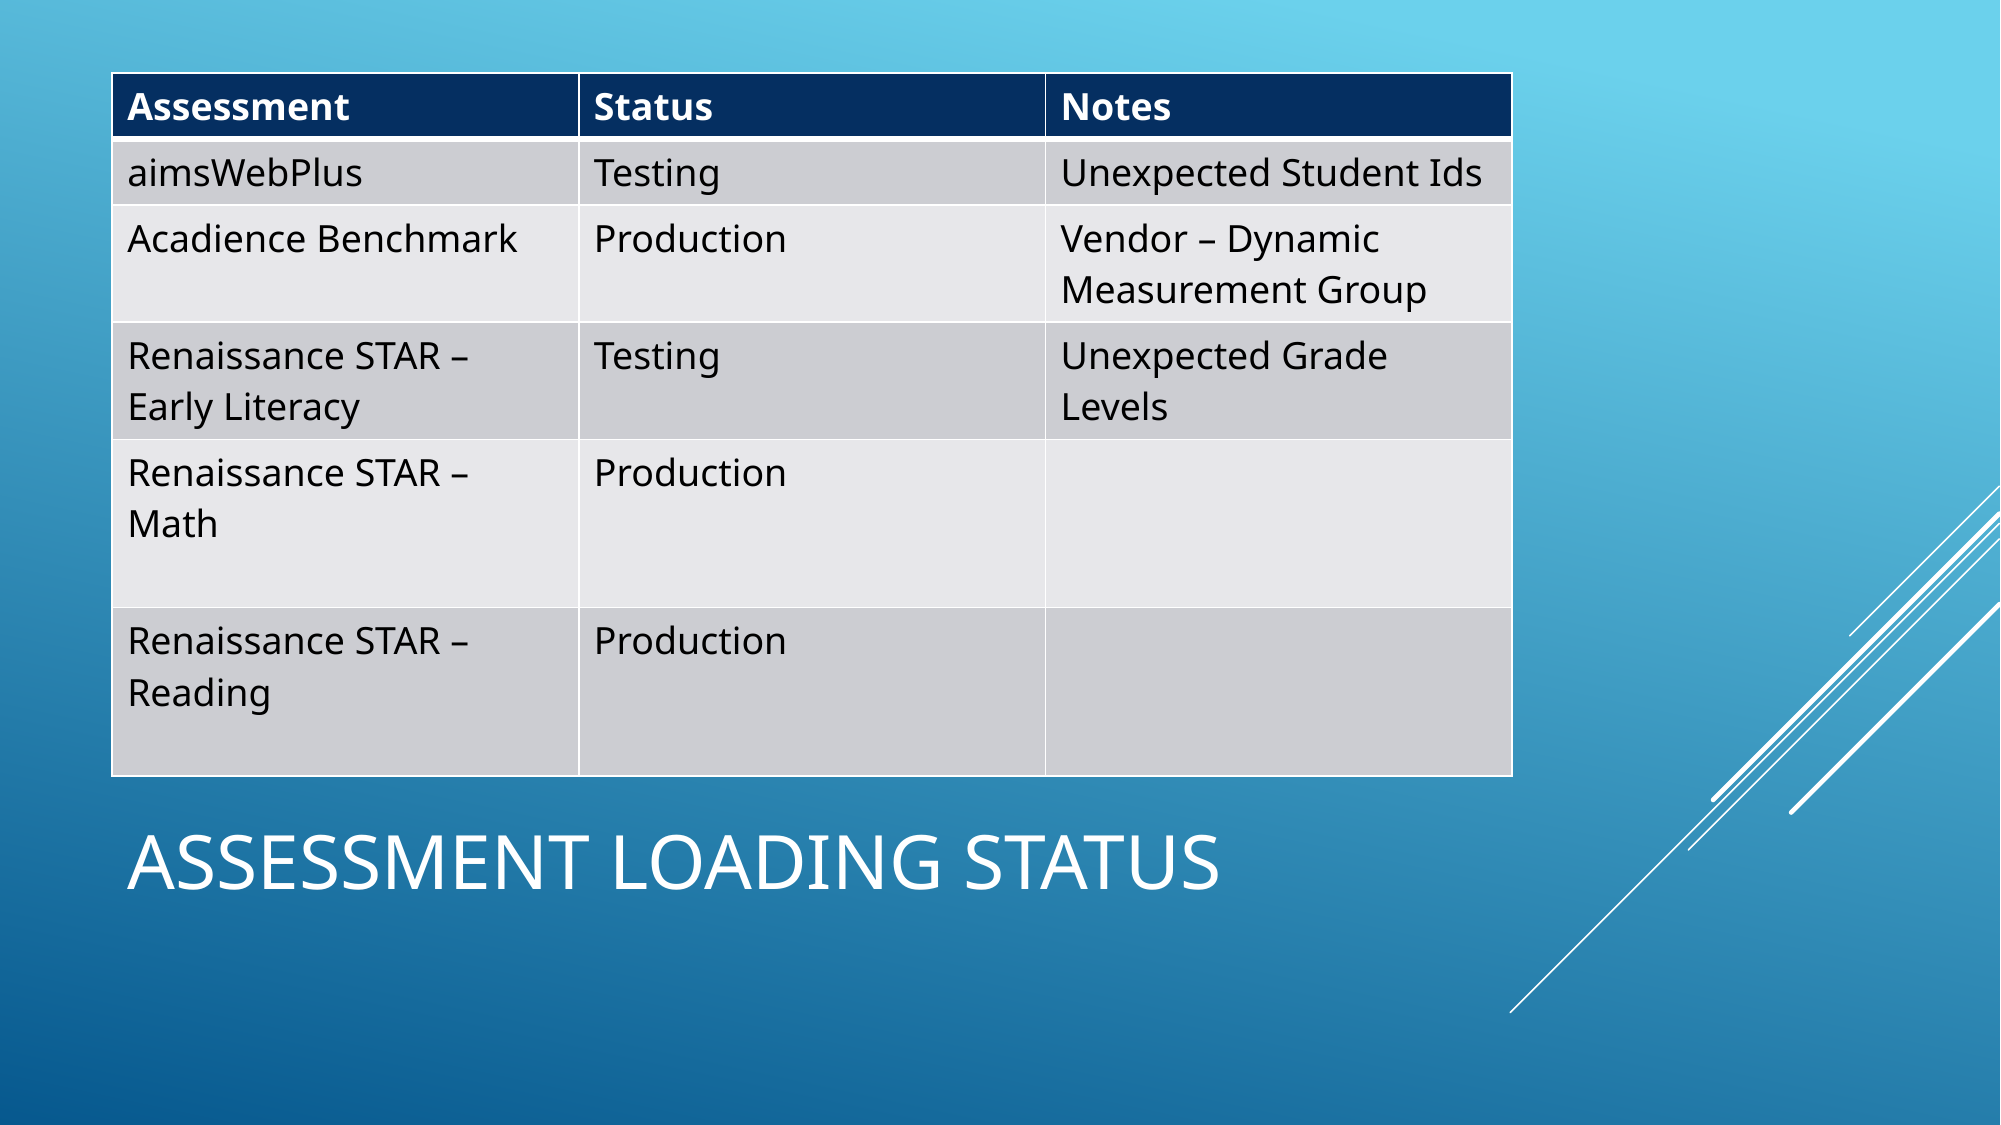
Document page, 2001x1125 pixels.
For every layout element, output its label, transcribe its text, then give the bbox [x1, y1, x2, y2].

table_header Assessment [113, 74, 578, 136]
title Assessment loading status [112, 777, 1513, 984]
table_cell Vendor – Dynamic Measurement Group [1046, 206, 1511, 321]
table_cell Production [580, 206, 1045, 321]
table_cell [1046, 608, 1511, 775]
table_cell [1046, 440, 1511, 607]
table_header Status [580, 74, 1045, 136]
table_cell Unexpected Student Ids [1046, 142, 1511, 204]
table_cell Renaissance STAR – Math [113, 440, 578, 607]
table_cell Production [580, 608, 1045, 775]
table_cell Unexpected Grade Levels [1046, 323, 1511, 439]
table_cell Renaissance STAR – Reading [113, 608, 578, 775]
table_cell Acadience Benchmark [113, 206, 578, 321]
table_cell Renaissance STAR – Early Literacy [113, 323, 578, 439]
table_cell aimsWebPlus [113, 142, 578, 204]
table_header Notes [1046, 74, 1511, 136]
table_cell Testing [580, 142, 1045, 204]
table_cell Production [580, 440, 1045, 607]
table_cell Testing [580, 323, 1045, 439]
